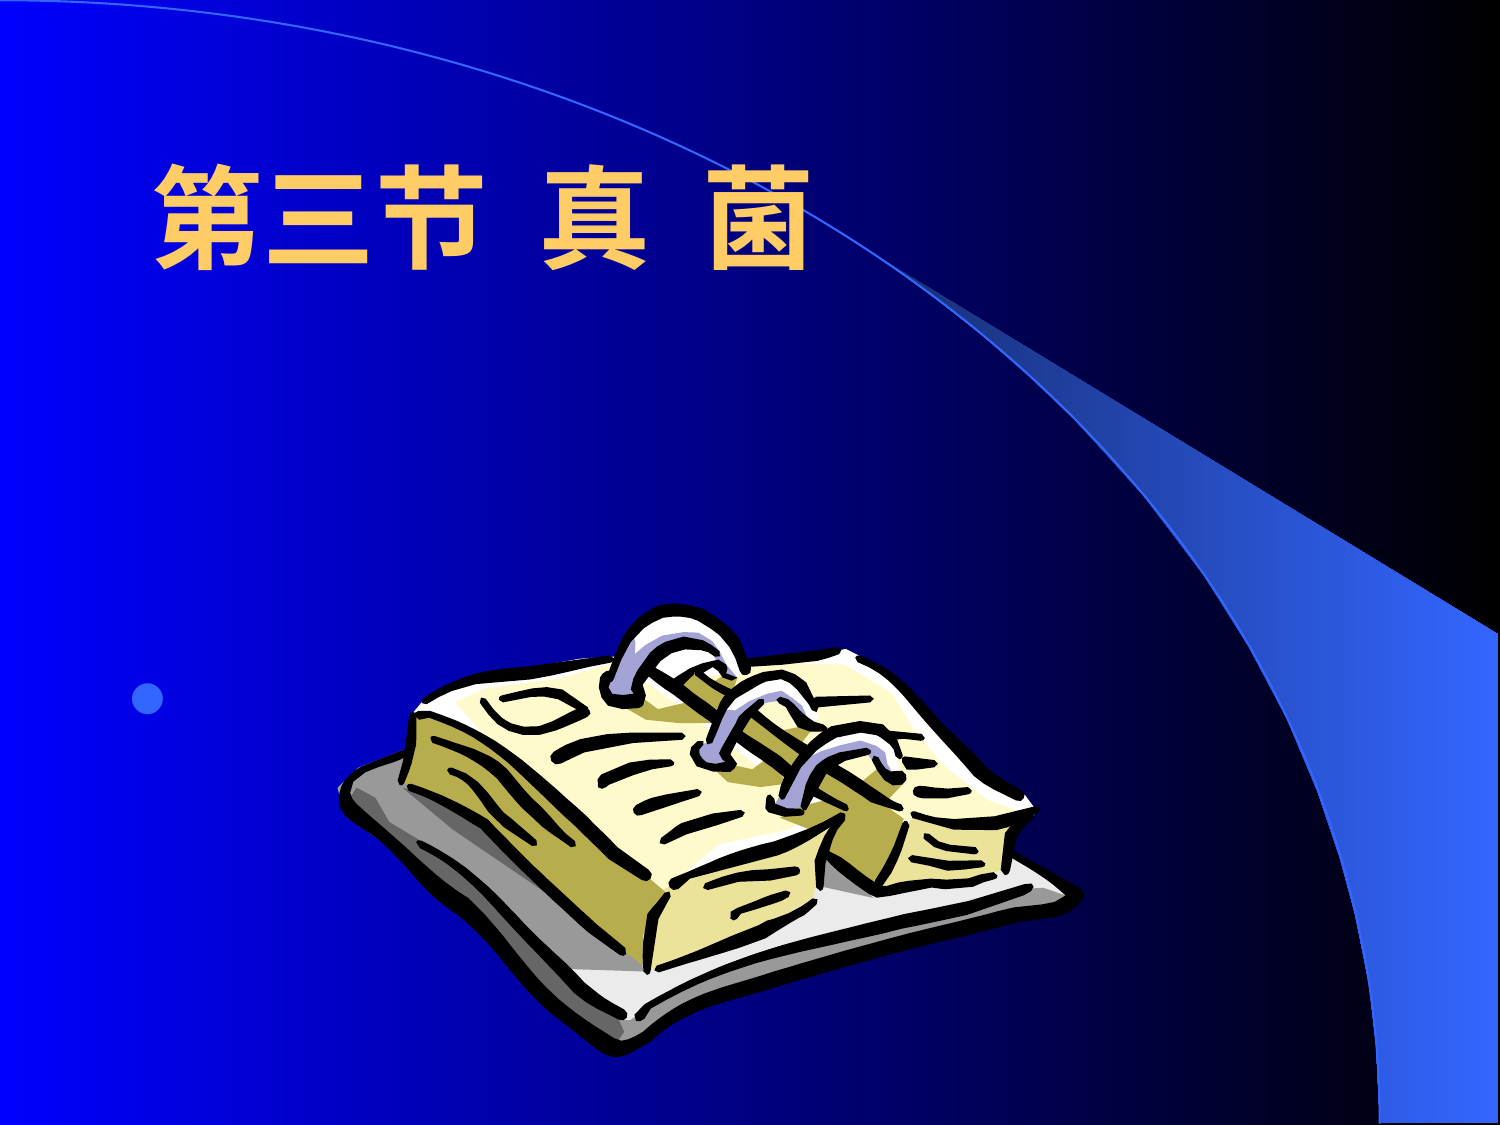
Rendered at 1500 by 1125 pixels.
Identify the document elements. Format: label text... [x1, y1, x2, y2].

text_box 第三节 真 菌 [74, 262, 1350, 400]
text_box [112, 562, 1163, 850]
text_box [337, 598, 1090, 1063]
